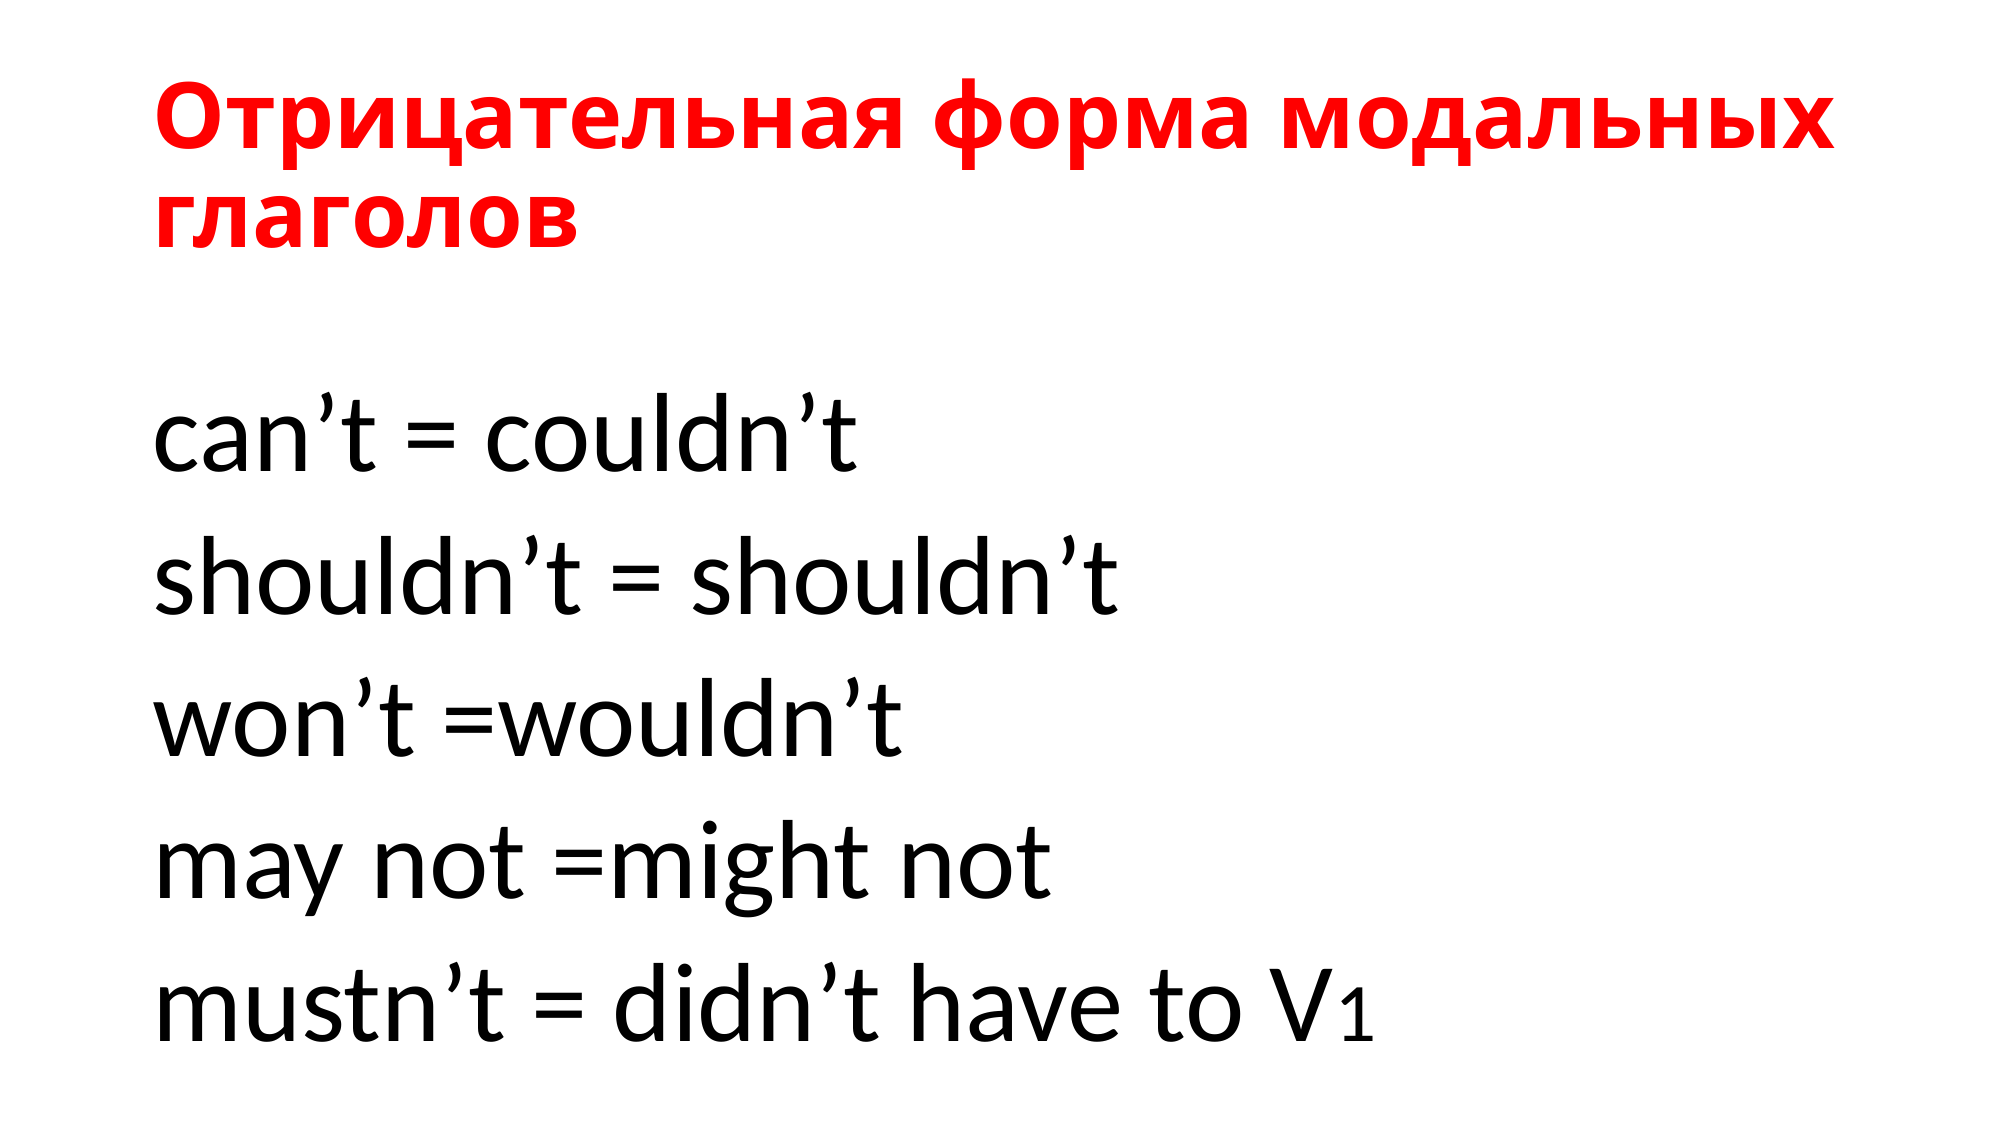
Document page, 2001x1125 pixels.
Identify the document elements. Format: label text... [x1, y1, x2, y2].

title Отрицательная форма модальных глаголов [137, 59, 1863, 246]
list can’t = couldn’t shouldn’t = shouldn’t won’t =wouldn’t may not =might not mustn’t = didn’t have to V1 [137, 246, 1863, 1014]
